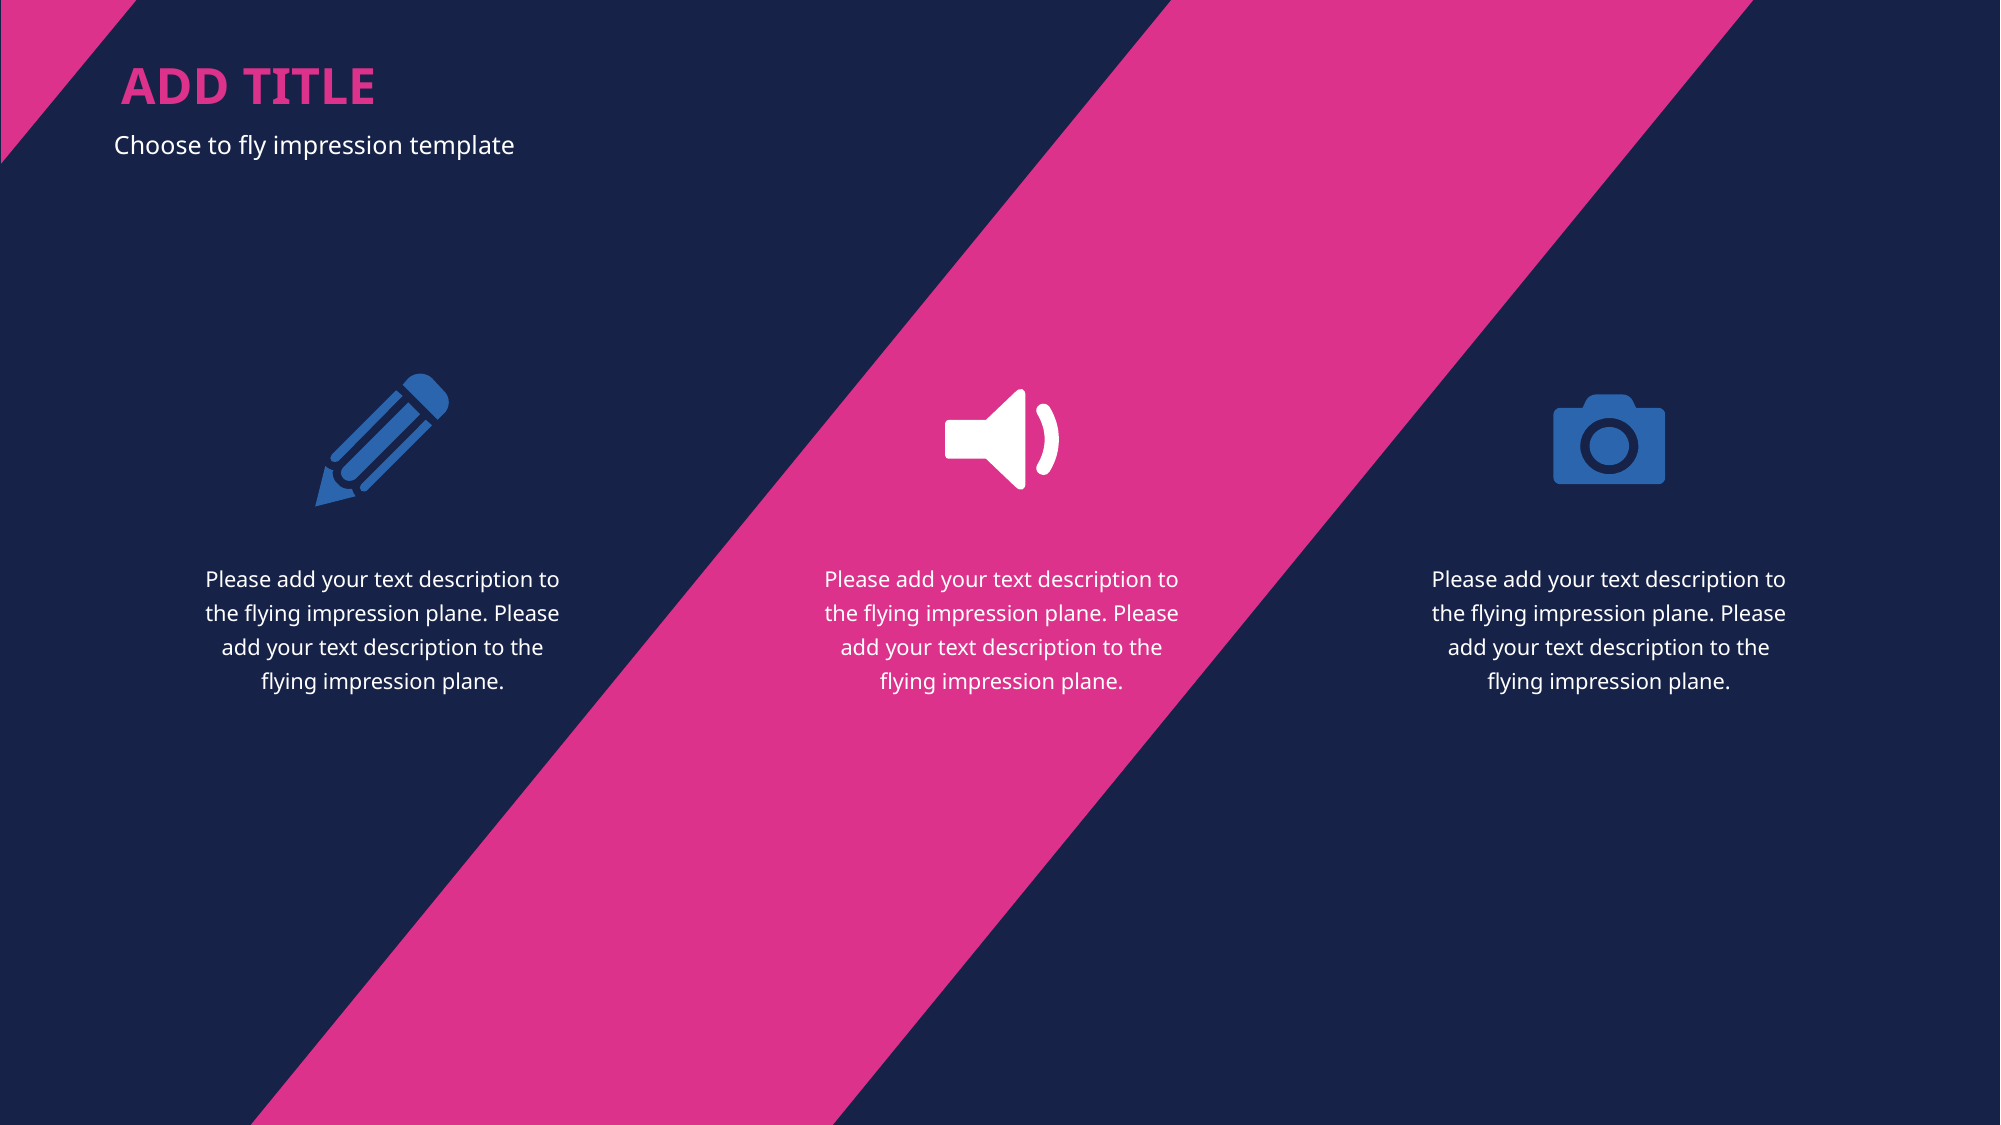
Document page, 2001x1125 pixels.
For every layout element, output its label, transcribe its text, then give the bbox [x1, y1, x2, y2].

text_box [359, 419, 433, 492]
text_box [1036, 403, 1059, 476]
text_box [330, 390, 403, 462]
text_box [945, 389, 1026, 490]
text_box Please add your text description to the flying impression plane. Please add your text description to the flying impression plane. [179, 550, 587, 702]
text_box [402, 373, 449, 420]
text_box Please add your text description to the flying impression plane. Please add your text description to the flying impression plane. [798, 550, 1206, 702]
text_box [0, 0, 138, 167]
text_box Please add your text description to the flying impression plane. Please add your text description to the flying impression plane. [1405, 550, 1813, 702]
text_box [340, 402, 421, 481]
text_box [249, 0, 1755, 1125]
text_box [315, 465, 356, 507]
text_box ADD TITLE [106, 46, 392, 113]
text_box Choose to fly impression template [99, 113, 624, 167]
text_box [1553, 394, 1666, 485]
